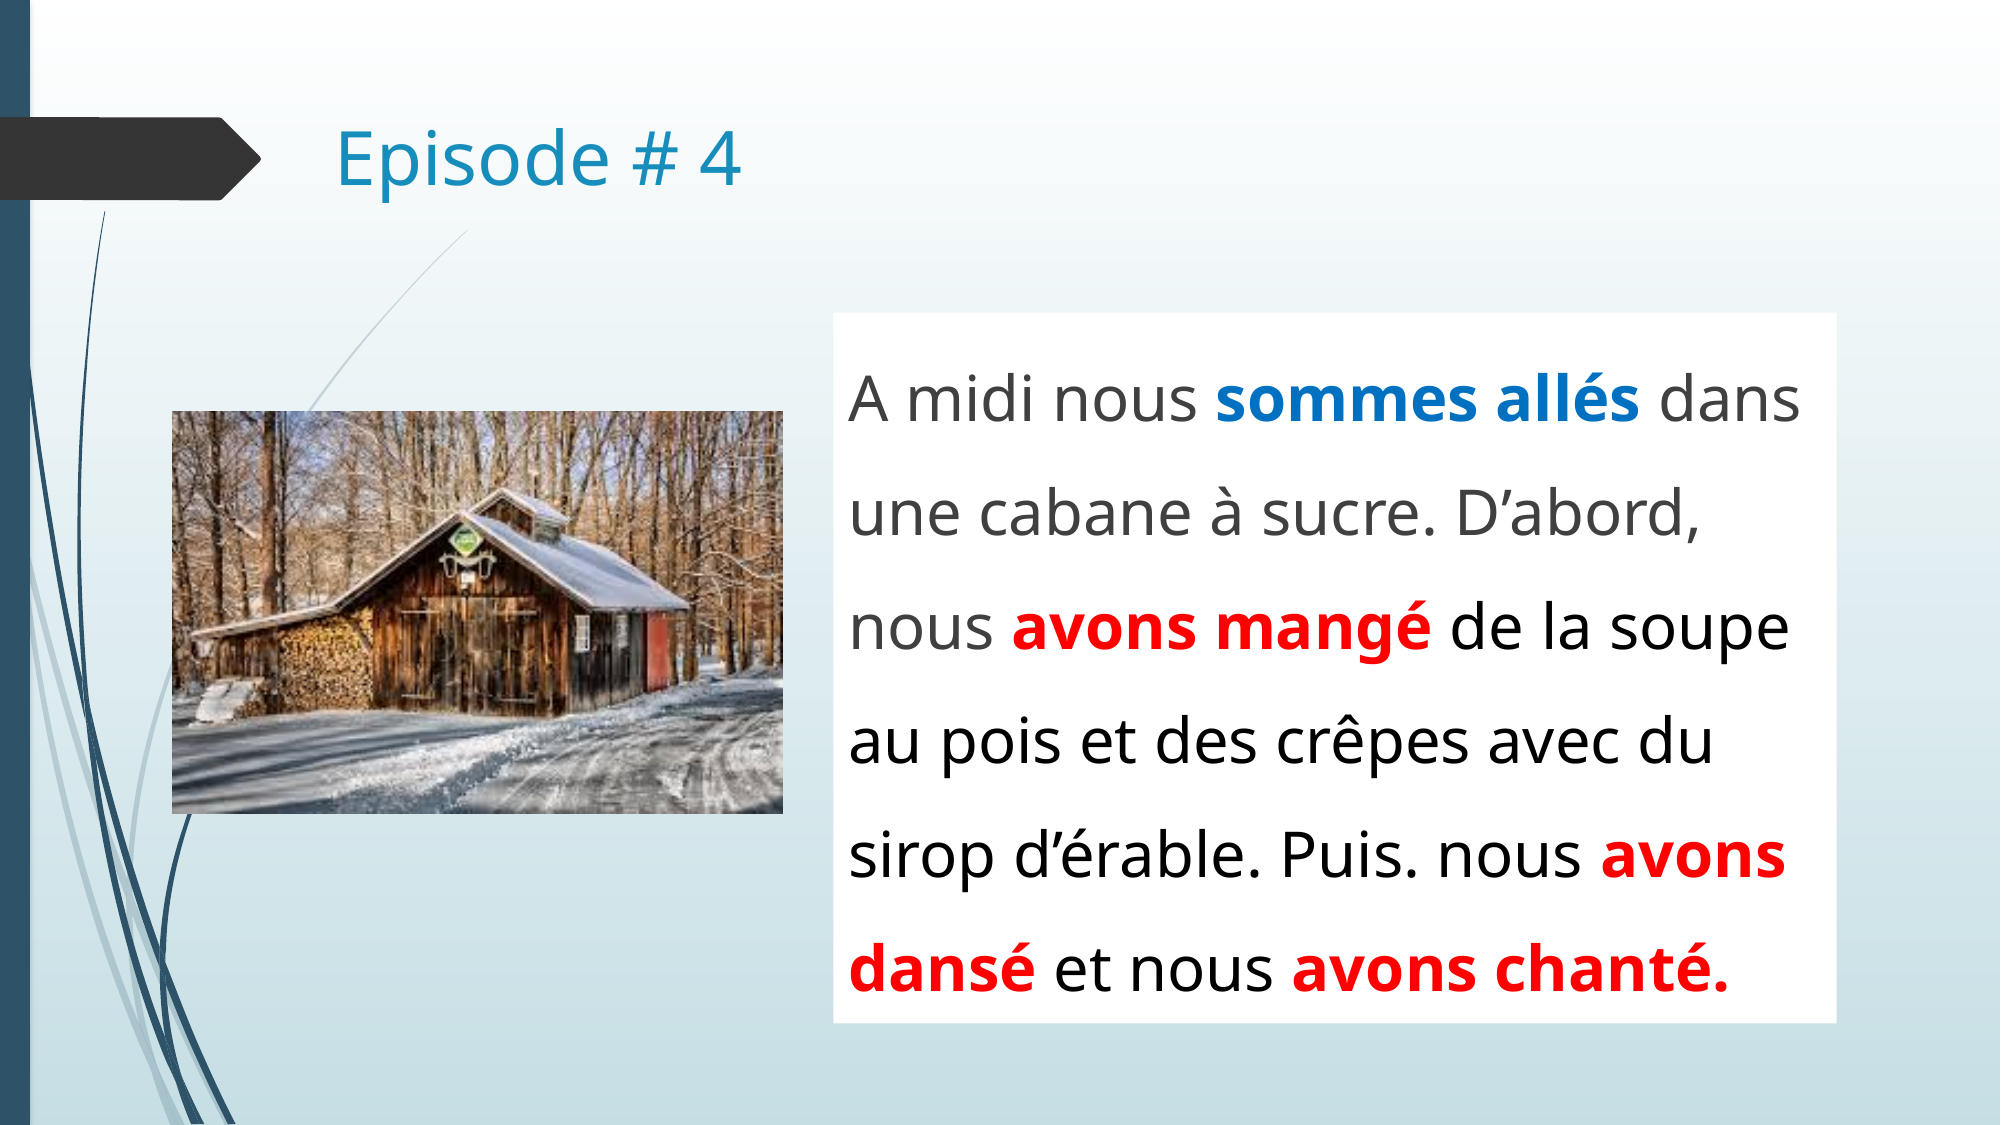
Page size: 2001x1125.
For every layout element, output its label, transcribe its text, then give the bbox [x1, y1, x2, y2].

list A midi nous sommes allés dans une cabane à sucre. D’abord, nous avons mangé de la soupe au pois et des crêpes avec du sirop d’érable. Puis. nous avons dansé et nous avons chanté. [833, 312, 1837, 1024]
title Episode # 4 [319, 102, 1888, 313]
picture [171, 411, 783, 815]
